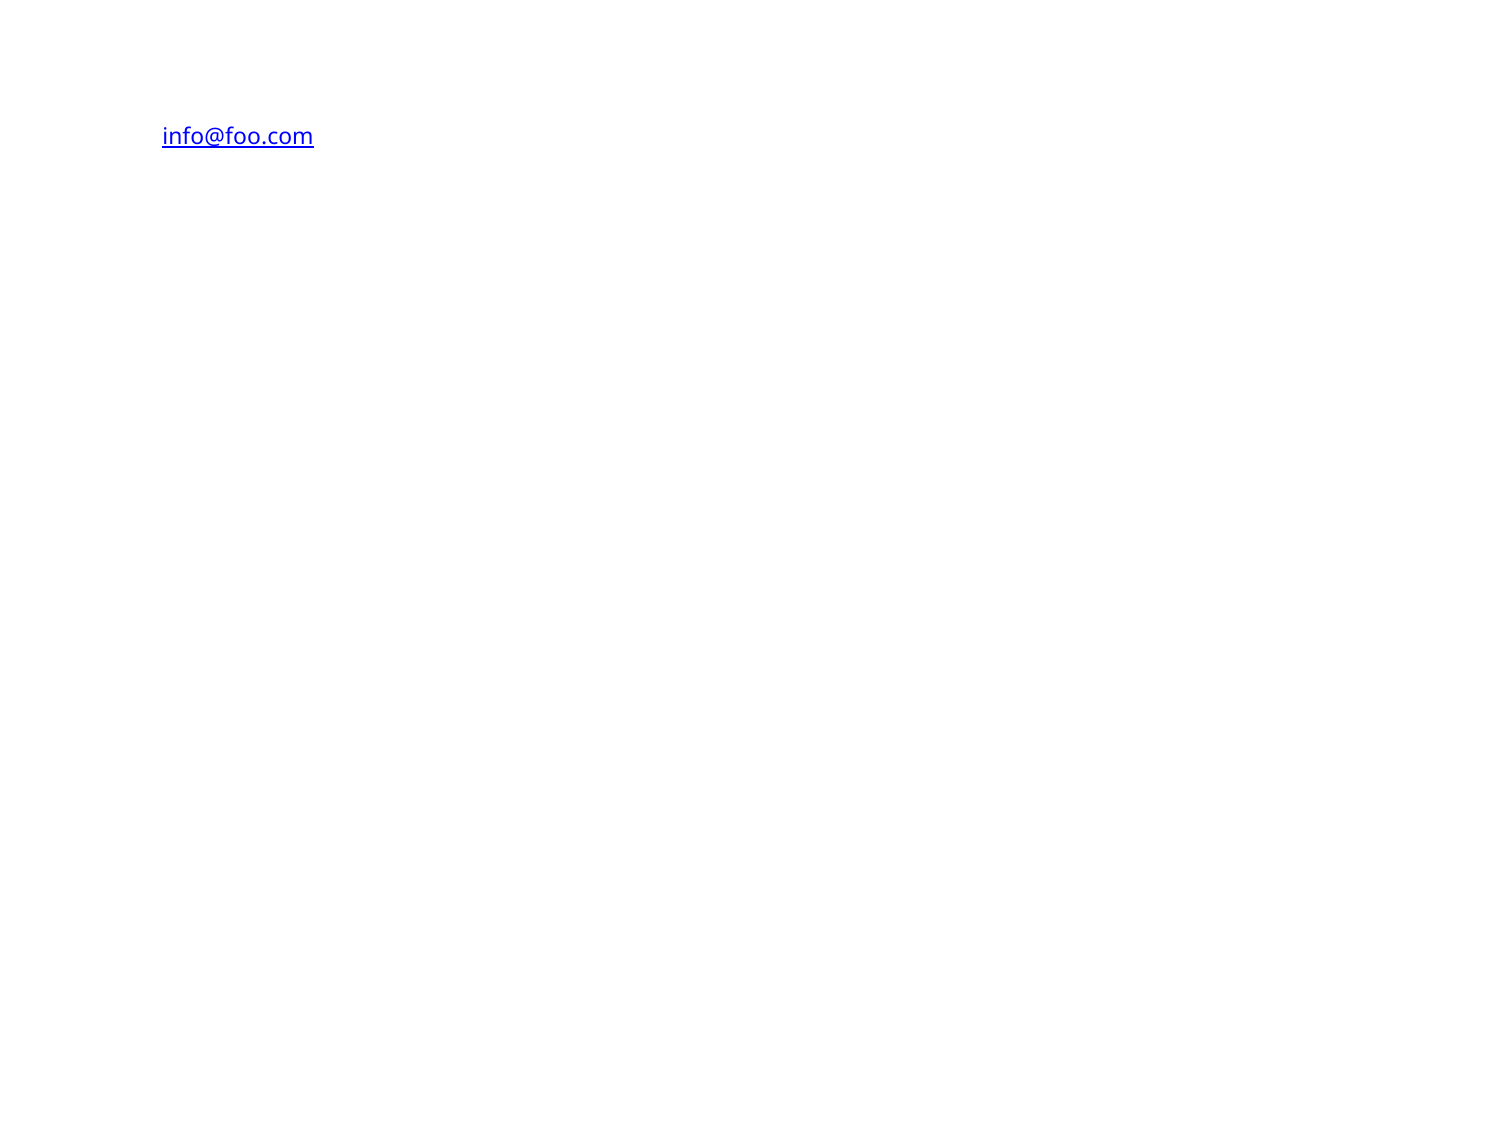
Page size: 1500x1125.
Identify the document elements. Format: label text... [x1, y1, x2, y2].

text_box info@foo.com [147, 113, 579, 520]
